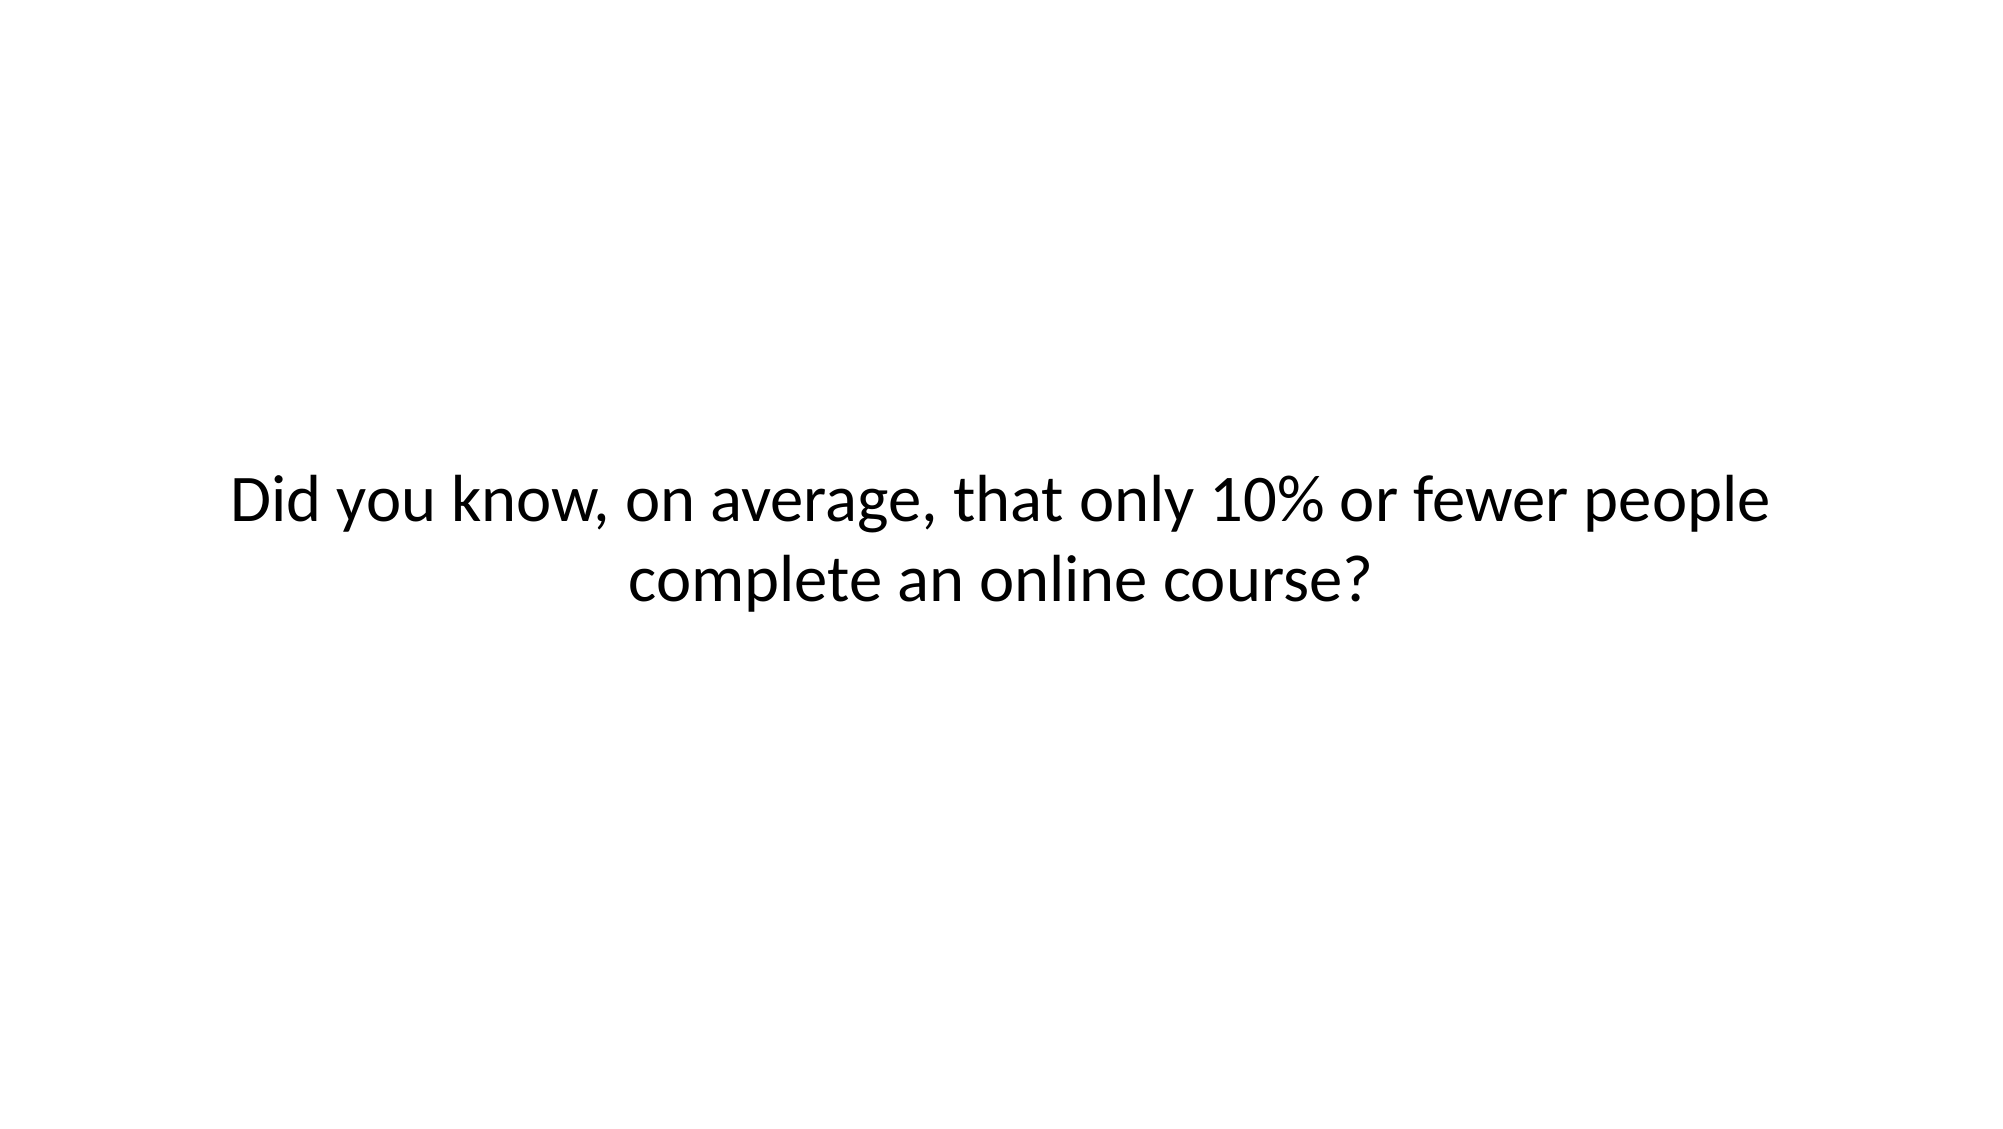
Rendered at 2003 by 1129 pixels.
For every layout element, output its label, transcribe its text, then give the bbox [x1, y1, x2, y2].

title Did you know, on average, that only 10% or fewer people complete an online course? [150, 287, 1853, 782]
